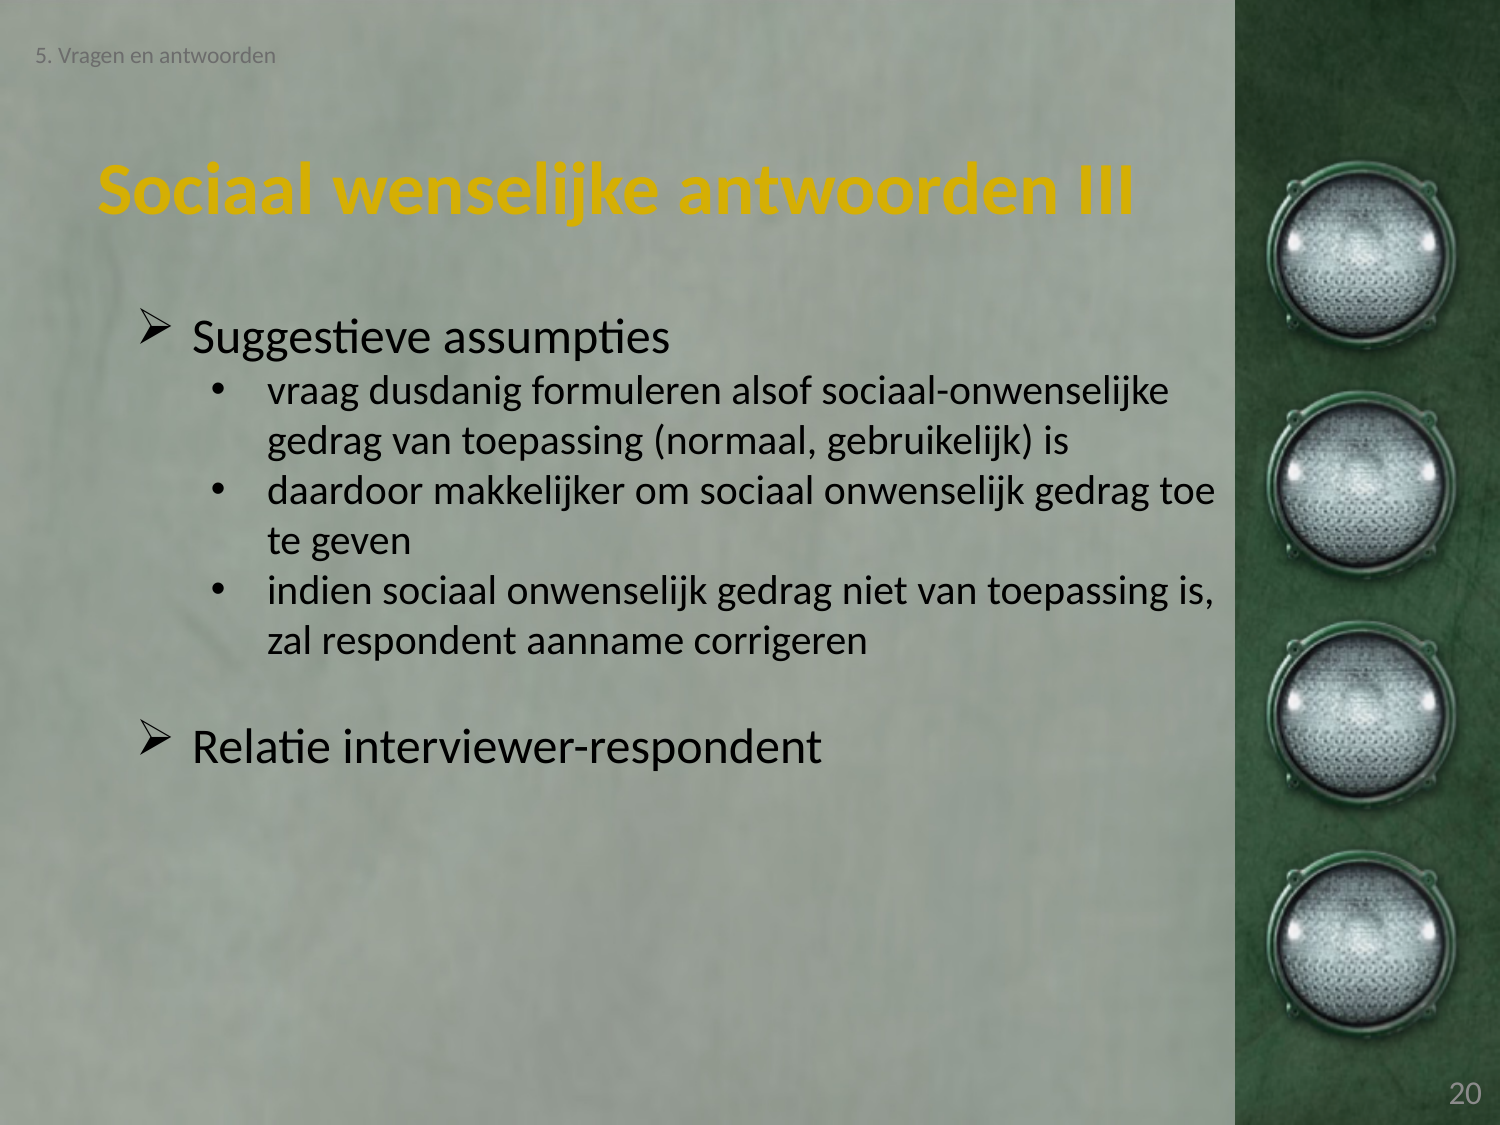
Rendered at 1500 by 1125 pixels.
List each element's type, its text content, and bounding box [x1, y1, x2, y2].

picture [0, 0, 1500, 1125]
subtitle Sociaal wenselijke antwoorden III [0, 131, 1229, 276]
text_box Suggestieve assumpties vraag dusdanig formuleren alsof sociaal-onwenselijke gedrag van toepassing (normaal, gebruikelijk) is daardoor makkelijker om sociaal onwenselijk gedrag toe te geven indien sociaal onwenselijk gedrag niet van toepassing is, zal respondent aanname corrigeren Relatie interviewer-respondent [121, 295, 1229, 781]
title 5. Vragen en antwoorden [19, 32, 435, 77]
